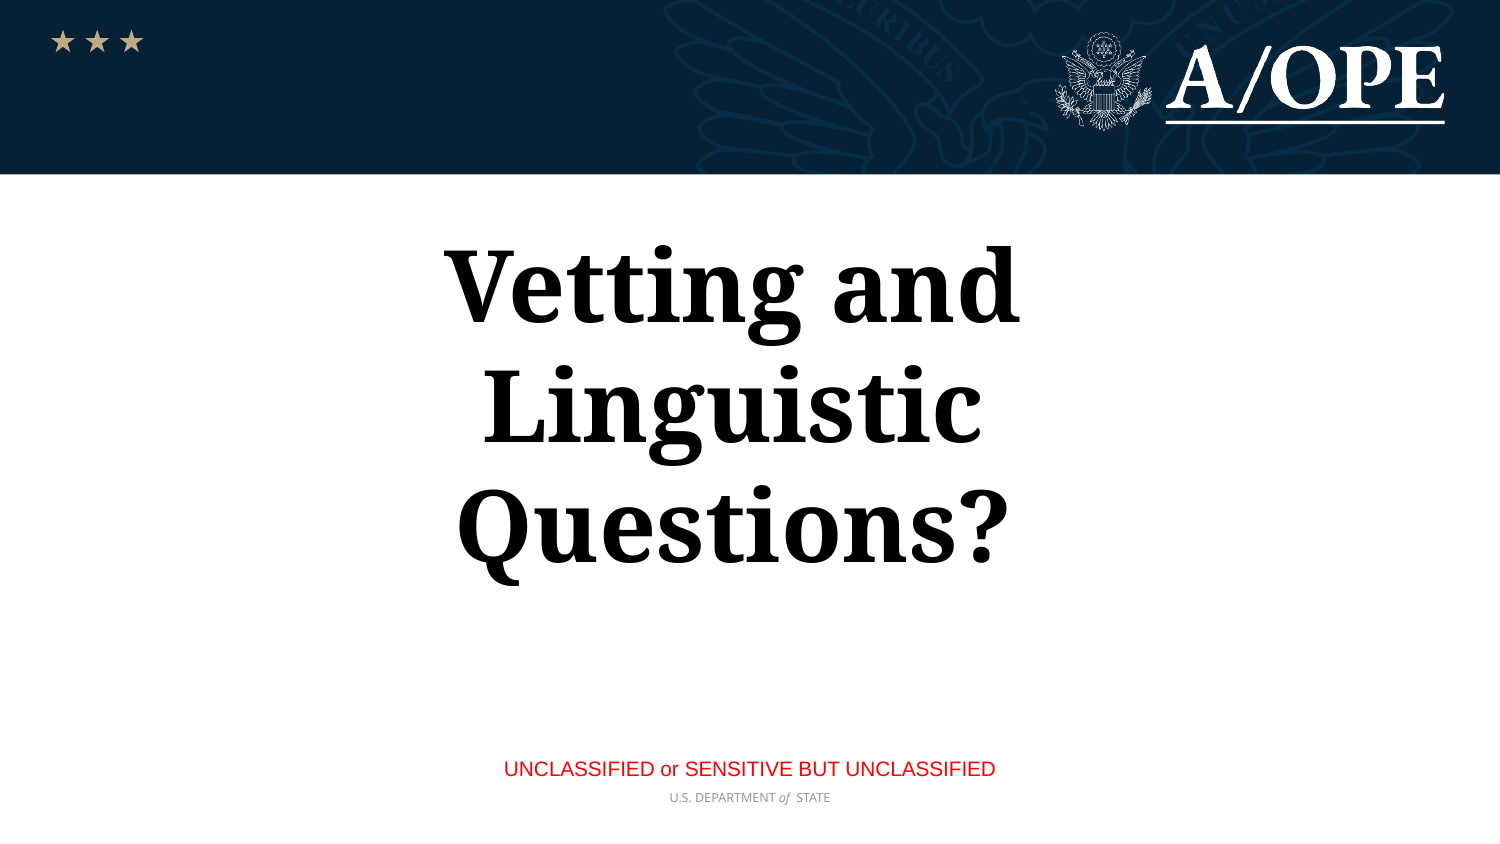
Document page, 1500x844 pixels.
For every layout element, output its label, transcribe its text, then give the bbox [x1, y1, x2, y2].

text_box UNCLASSIFIED or SENSITIVE BUT UNCLASSIFIED [489, 747, 1011, 788]
picture [587, 0, 1500, 174]
title Vetting and Linguistic Questions? [211, 67, 1256, 739]
